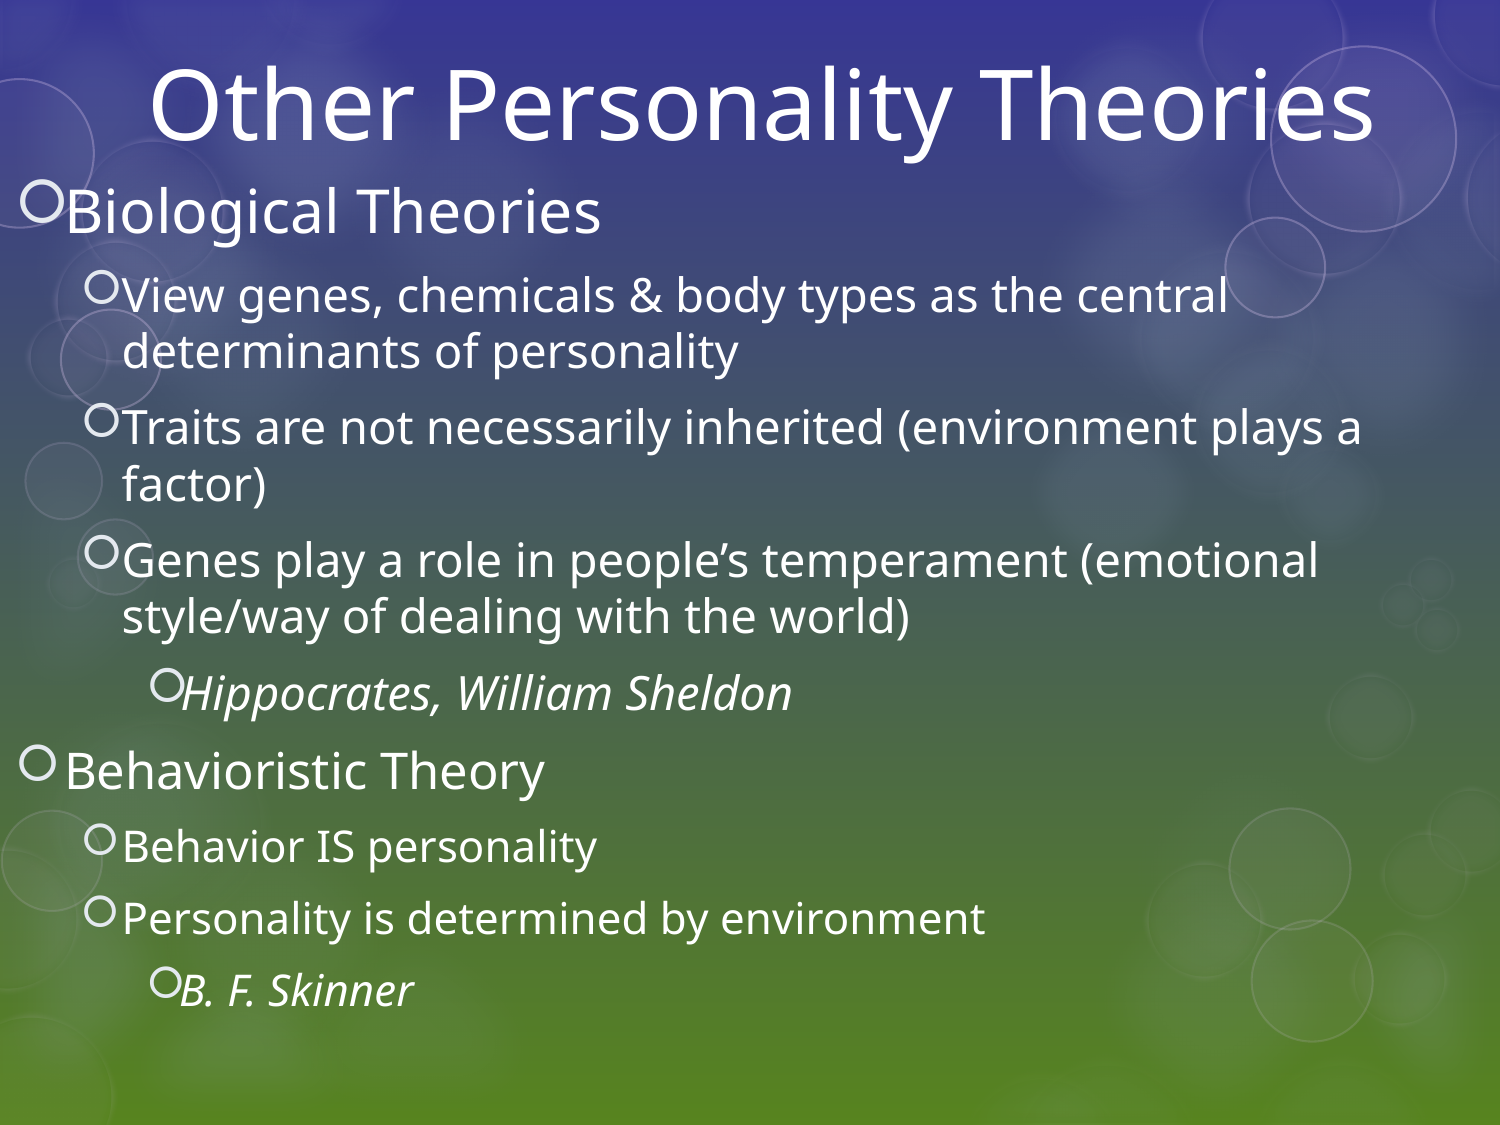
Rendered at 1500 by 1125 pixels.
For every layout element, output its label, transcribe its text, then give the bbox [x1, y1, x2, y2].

list Biological Theories View genes, chemicals & body types as the central determinants of personality Traits are not necessarily inherited (environment plays a factor) Genes play a role in people’s temperament (emotional style/way of dealing with the world) Hippocrates, William Sheldon Behavioristic Theory Behavior IS personality Personality is determined by environment B. F. Skinner [0, 162, 1500, 1025]
title Other Personality Theories [12, 24, 1500, 162]
